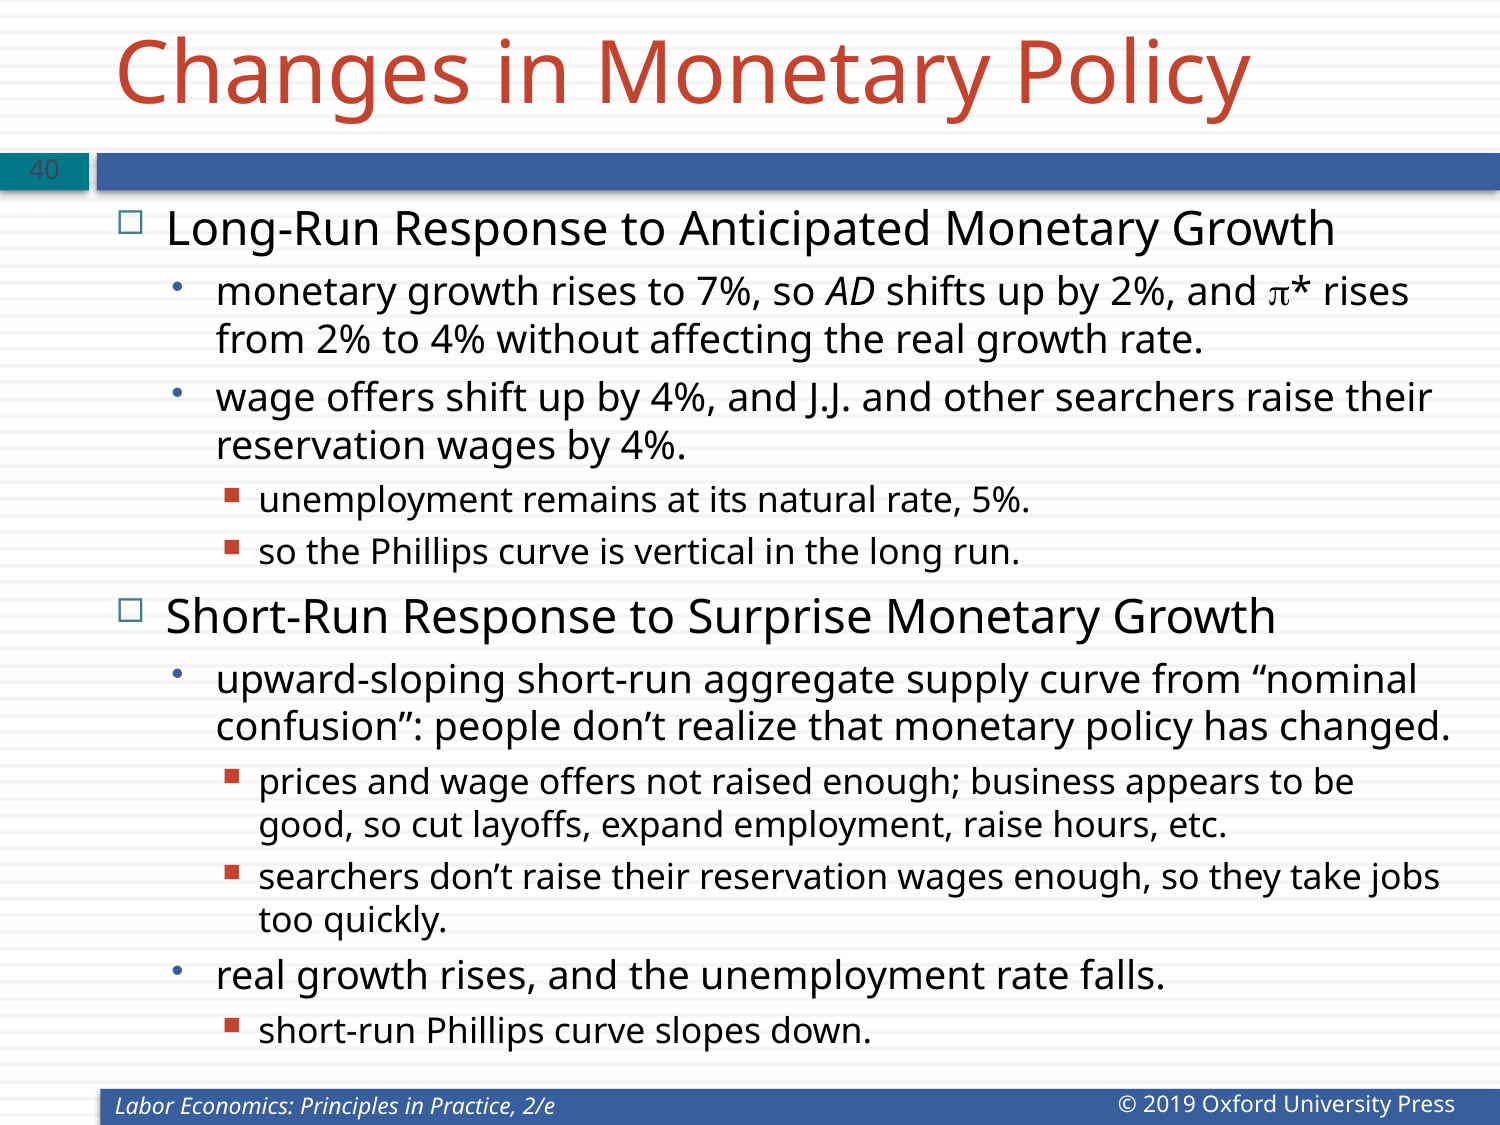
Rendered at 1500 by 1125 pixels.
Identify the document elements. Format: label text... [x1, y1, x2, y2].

footer © 2019 Oxford University Press [825, 1090, 1471, 1125]
list Long-Run Response to Anticipated Monetary Growth monetary growth rises to 7%, so AD shifts up by 2%, and p* rises from 2% to 4% without affecting the real growth rate. wage offers shift up by 4%, and J.J. and other searchers raise their reservation wages by 4%. unemployment remains at its natural rate, 5%. so the Phillips curve is vertical in the long run. Short-Run Response to Surprise Monetary Growth upward-sloping short-run aggregate supply curve from “nominal confusion”: people don’t realize that monetary policy has changed. prices and wage offers not raised enough; business appears to be good, so cut layoffs, expand employment, raise hours, etc. searchers don’t raise their reservation wages enough, so they take jobs too quickly. real growth rises, and the unemployment rate falls. short-run Phillips curve slopes down. [101, 190, 1473, 1084]
slide_number 39 [0, 153, 89, 191]
title Changes in Monetary Policy [99, 1, 1472, 136]
slide_number Labor Economics: Principles in Practice, 2/e [99, 1090, 745, 1125]
